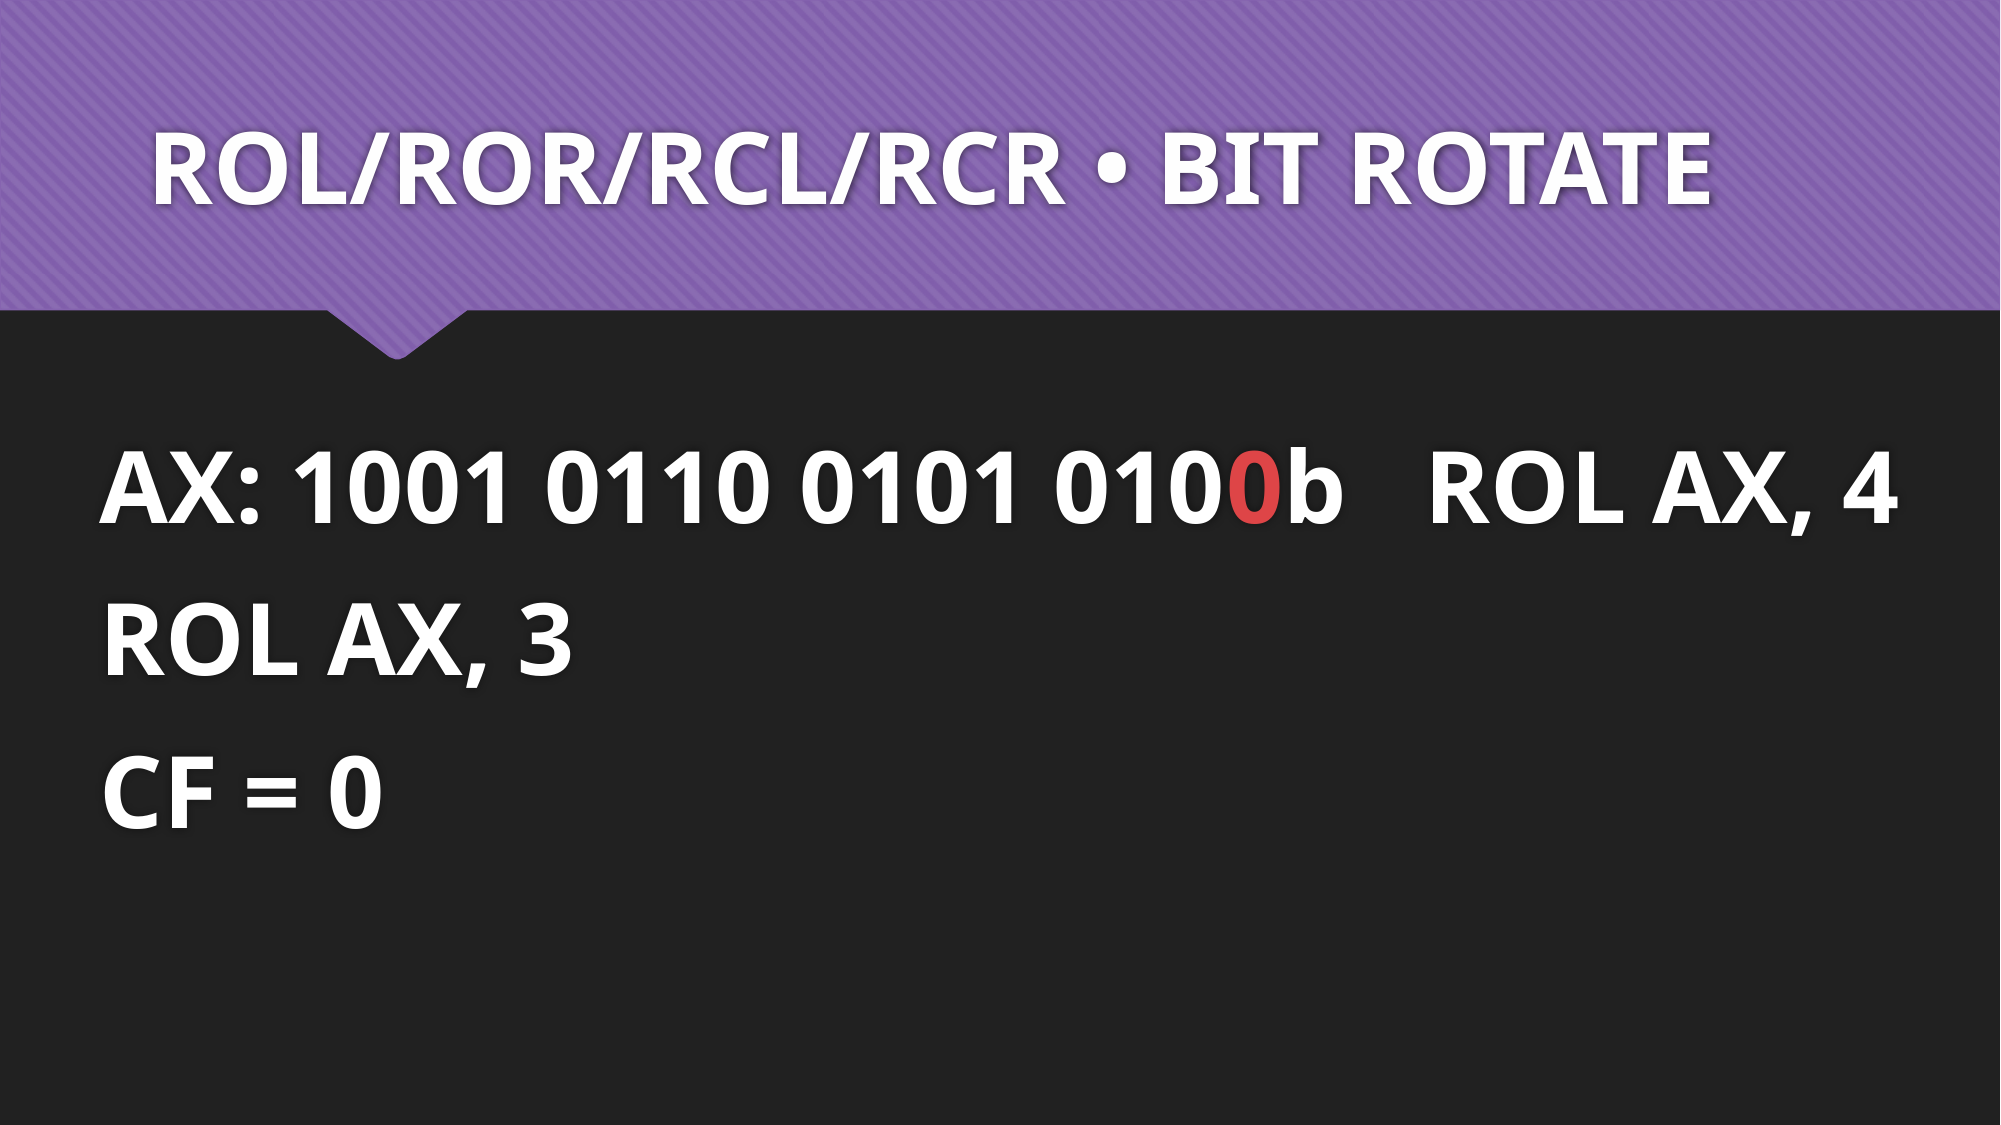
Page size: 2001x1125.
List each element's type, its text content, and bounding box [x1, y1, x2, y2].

list AX: 1001 0110 0101 0100b ROL AX, 4 ROL AX, 3 CF = 0 [84, 364, 1919, 1060]
title ROL/ROR/RCL/RCR • BIT ROTATE [132, 73, 1868, 233]
